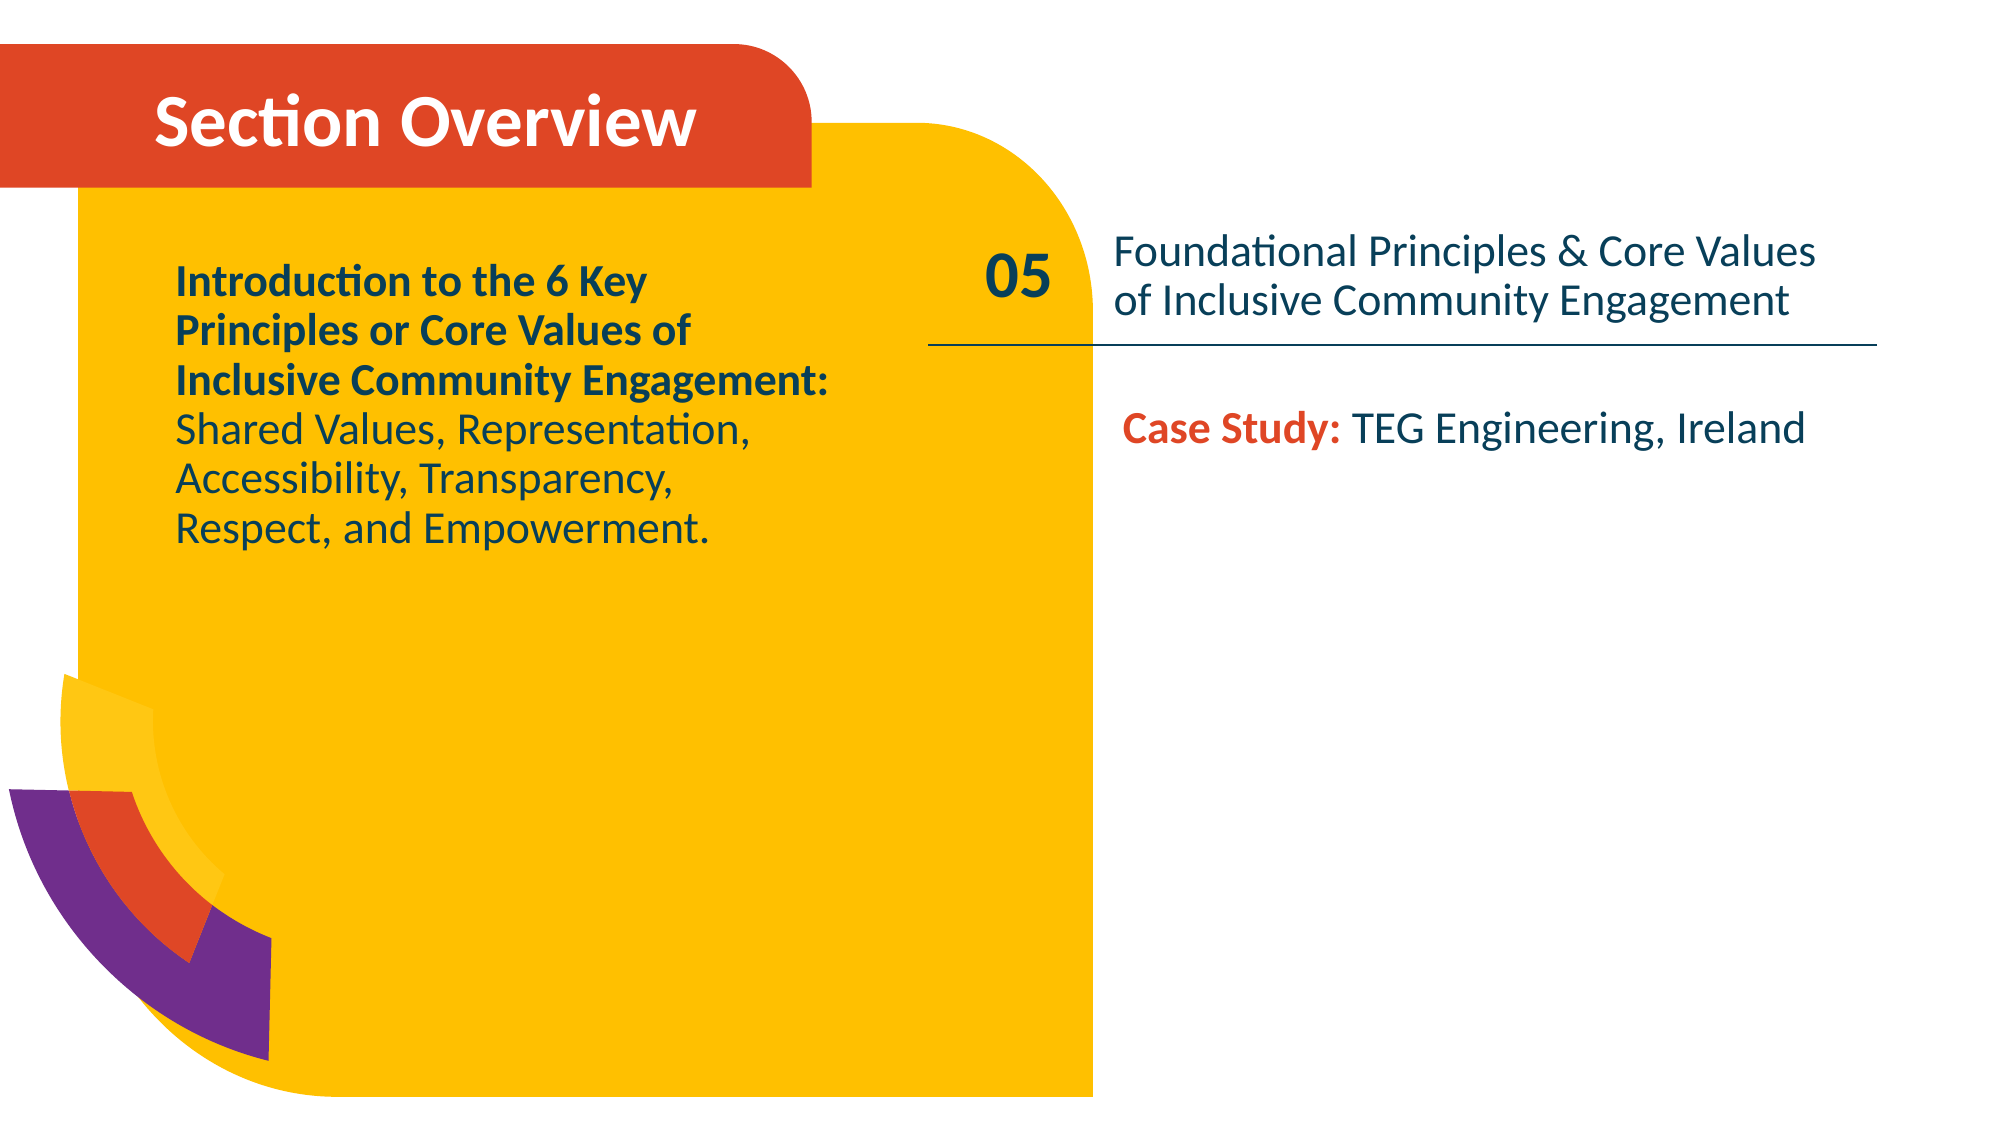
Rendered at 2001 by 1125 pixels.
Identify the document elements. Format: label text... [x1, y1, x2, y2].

list Foundational Principles & Core Values of Inclusive Community Engagement [1098, 219, 1878, 333]
text_box Case Study: TEG Engineering, Ireland [1108, 390, 1869, 516]
list 05 [961, 219, 1077, 333]
list Introduction to the 6 Key Principles or Core Values of Inclusive Community Engagement: Shared Values, Representation, Accessibility, Transparency, Respect, and Empowerment. [160, 249, 850, 1016]
text_box Section Overview [139, 62, 967, 182]
